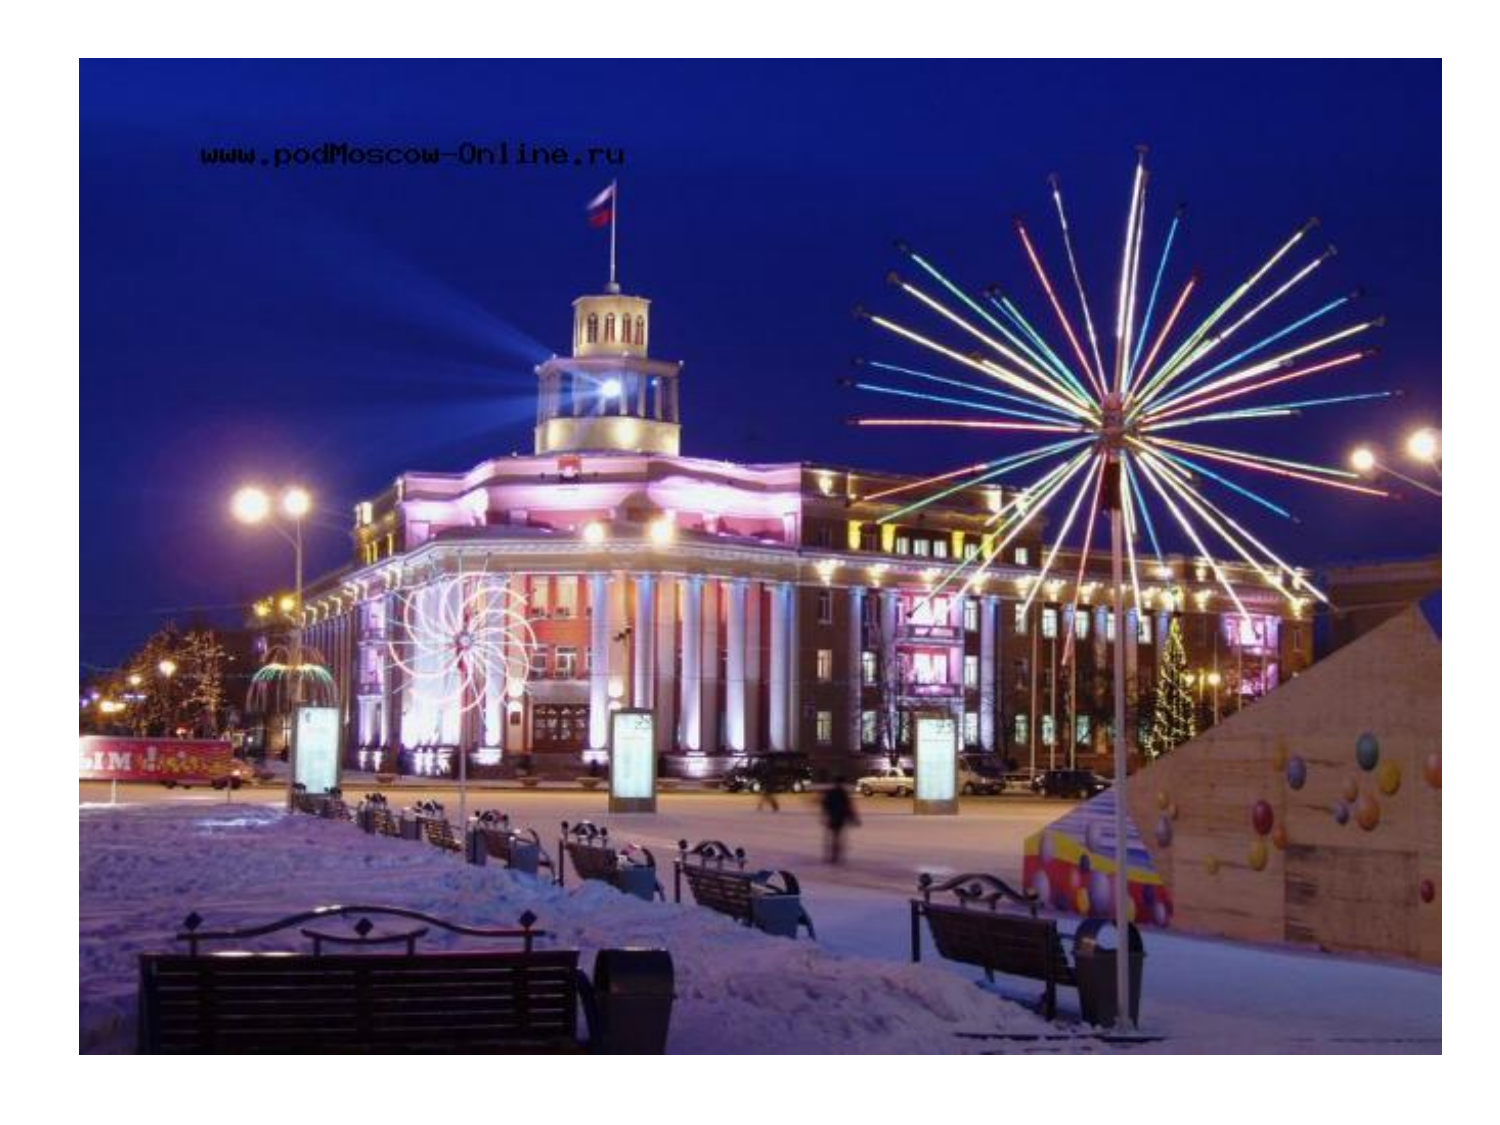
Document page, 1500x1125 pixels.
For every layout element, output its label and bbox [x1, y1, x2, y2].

picture [79, 58, 1442, 1055]
